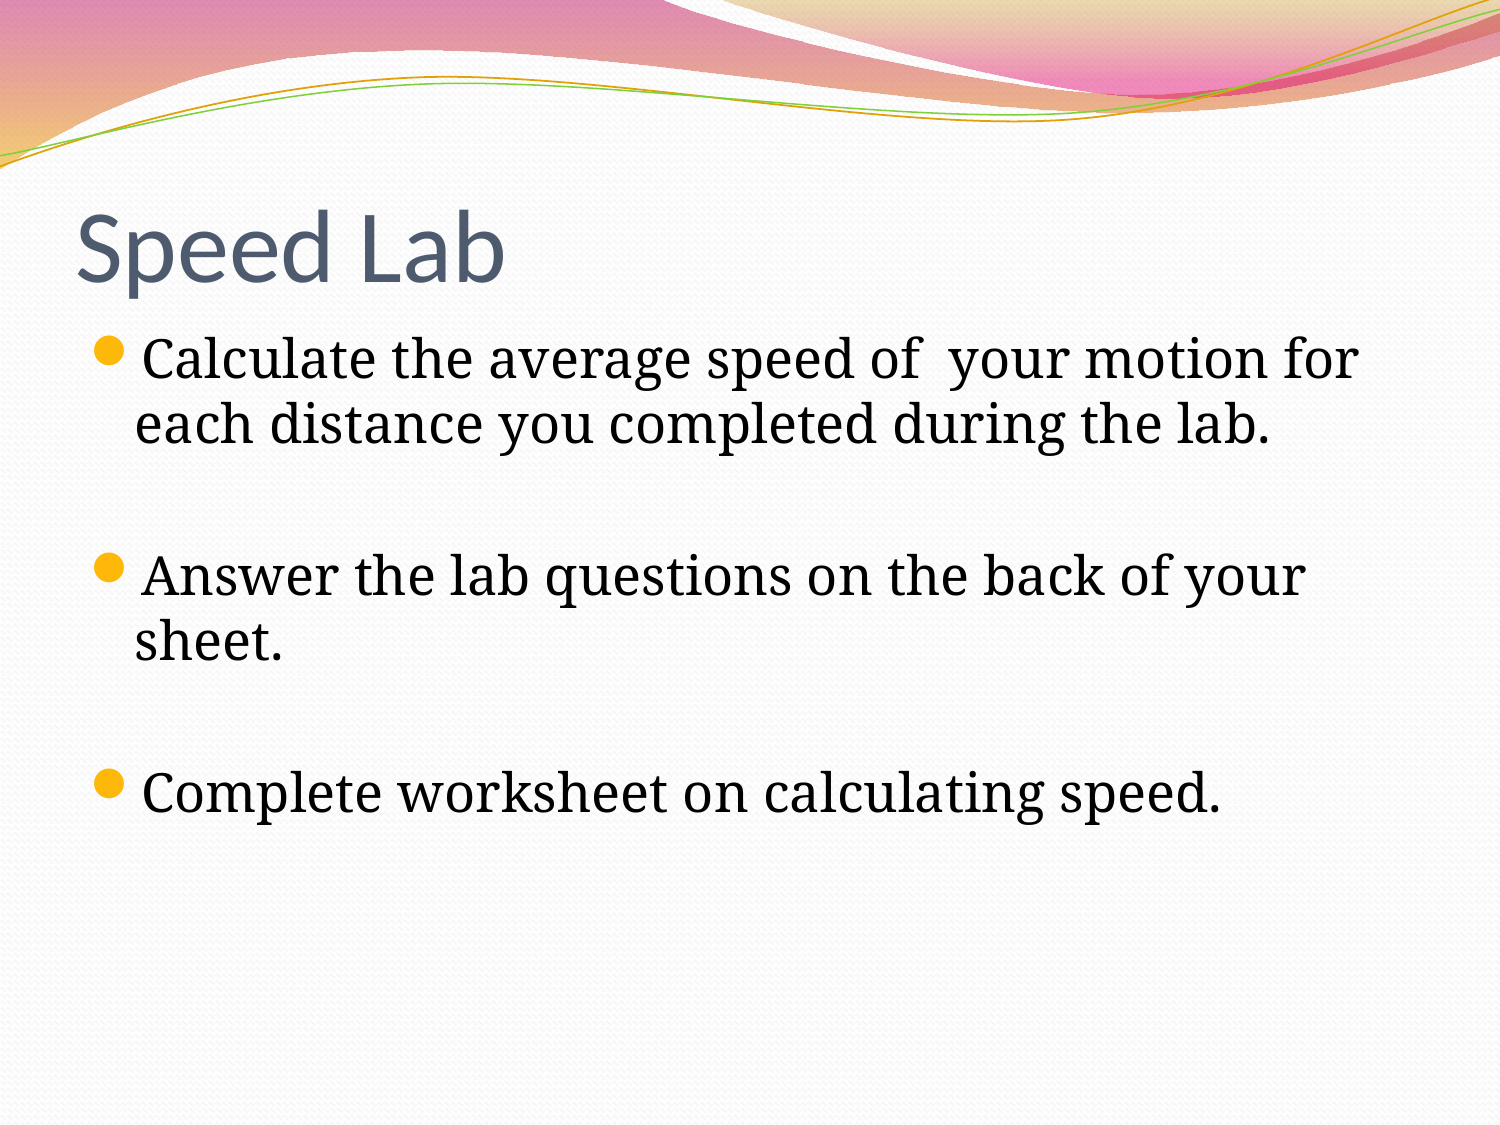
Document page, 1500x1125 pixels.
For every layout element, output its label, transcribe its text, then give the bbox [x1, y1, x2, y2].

list Calculate the average speed of your motion for each distance you completed during the lab. Answer the lab questions on the back of your sheet. Complete worksheet on calculating speed. [75, 317, 1425, 1038]
title Speed Lab [75, 115, 1425, 303]
